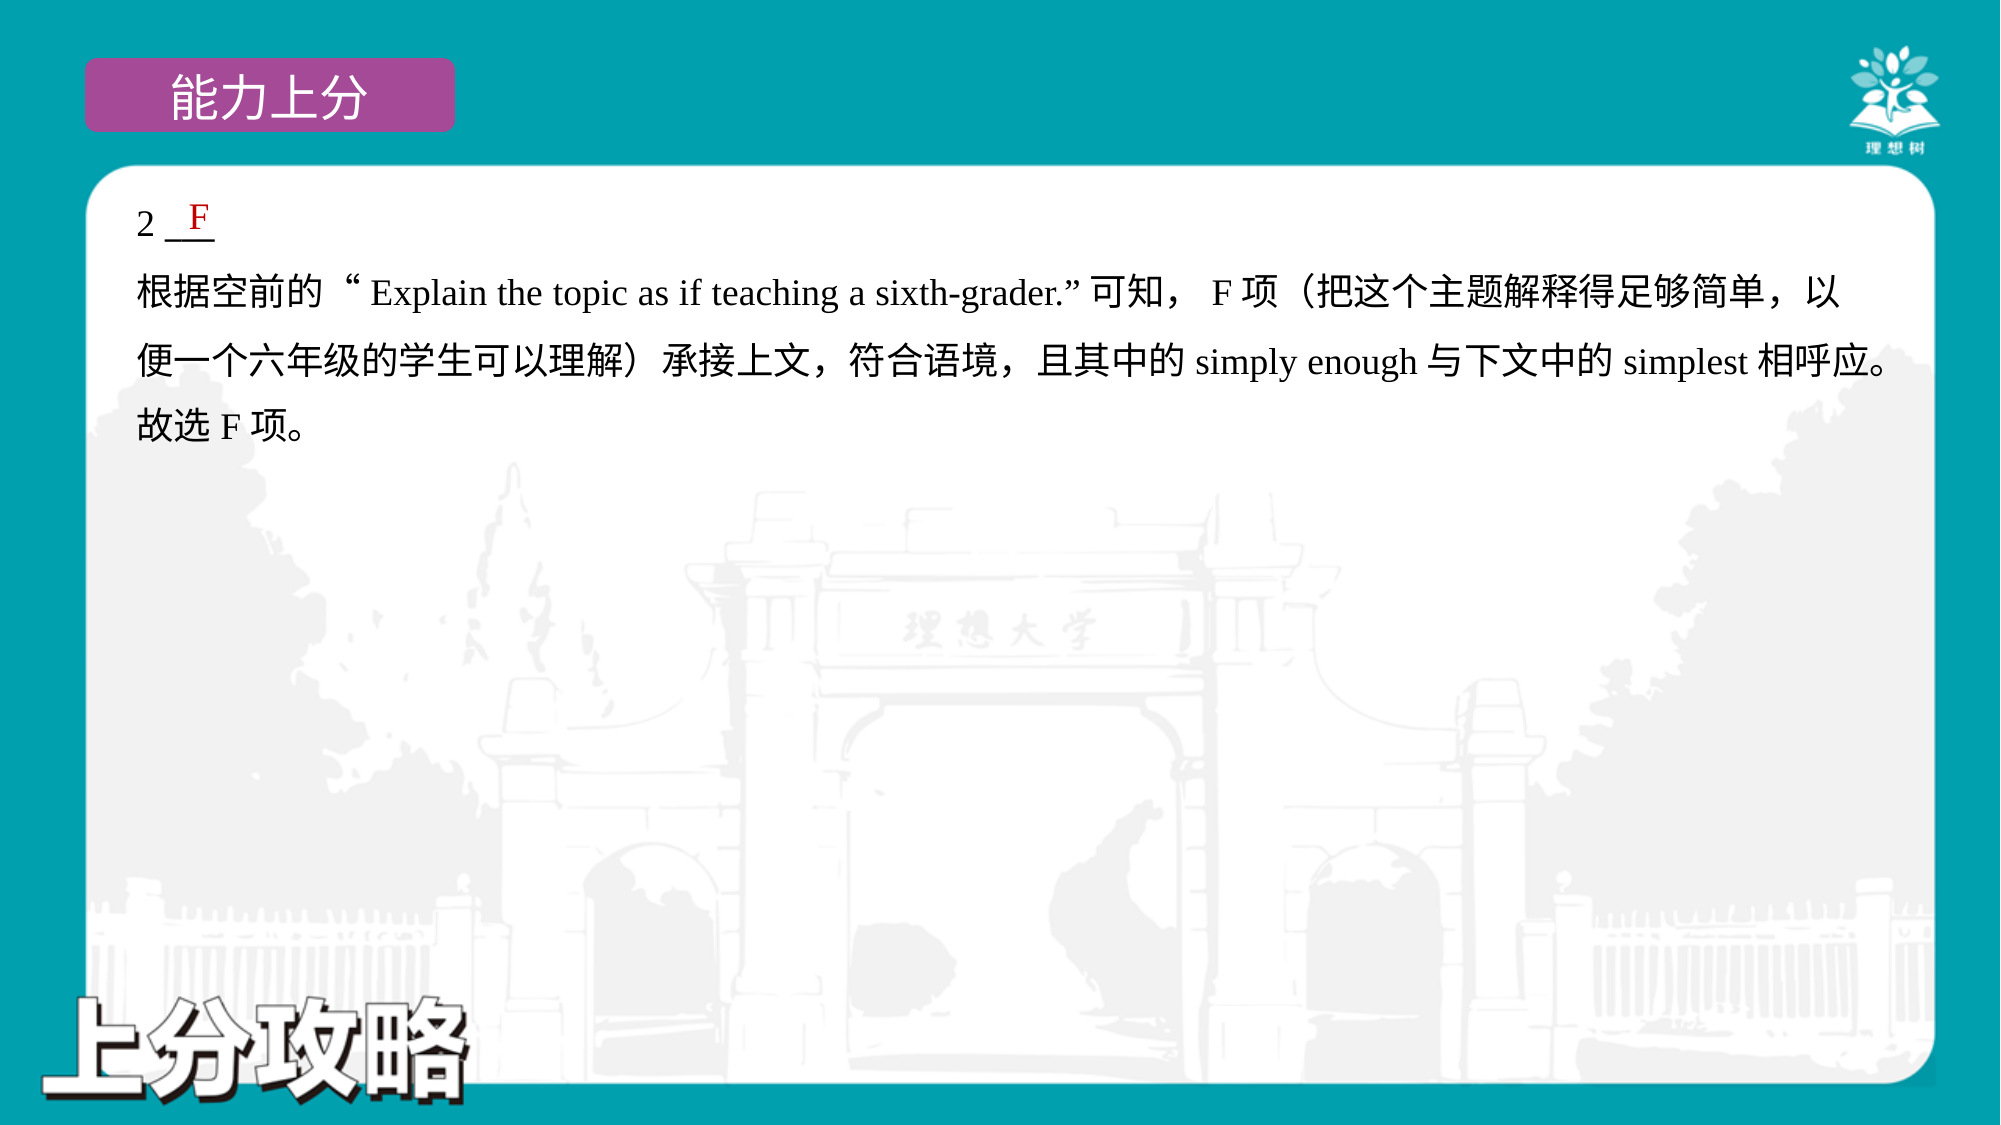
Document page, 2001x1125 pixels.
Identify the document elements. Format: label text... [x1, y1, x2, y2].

text_box 2 ___ [136, 176, 1865, 237]
picture [0, 0, 2000, 1125]
text_box F [174, 170, 223, 230]
text_box 根据空前的“Explain the topic as if teaching a sixth-grader.”可知，F项（把这个主题解释得足够简单，以 便一个六年级的学生可以理解）承接上文，符合语境，且其中的simply enough与下文中的simplest相呼应。 故选F项。 [136, 244, 1865, 441]
